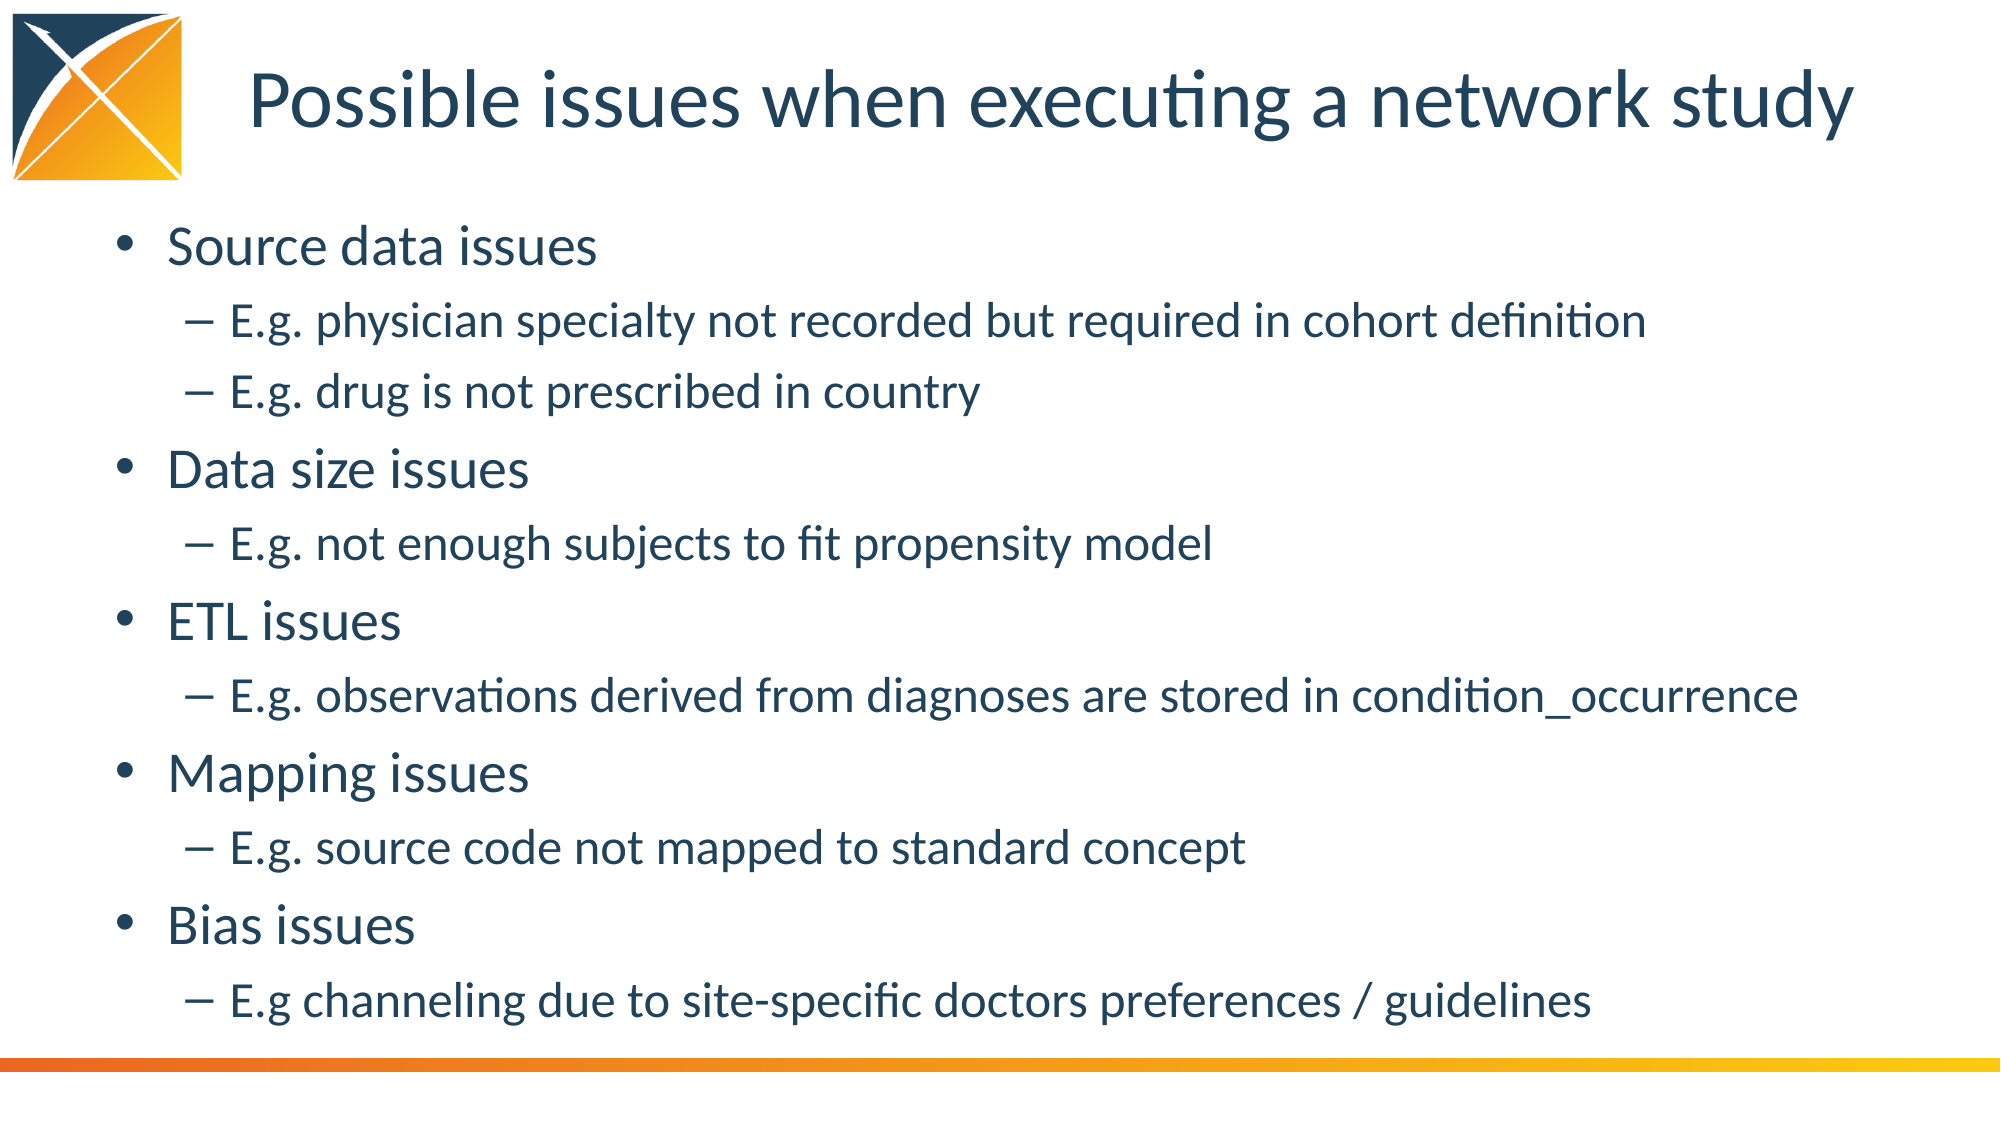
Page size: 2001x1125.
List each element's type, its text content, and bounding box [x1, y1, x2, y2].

title Possible issues when executing a network study [205, 24, 1900, 163]
picture [0, 0, 206, 200]
list Source data issues E.g. physician specialty not recorded but required in cohort definition E.g. drug is not prescribed in country Data size issues E.g. not enough subjects to fit propensity model ETL issues E.g. observations derived from diagnoses are stored in condition_occurrence Mapping issues E.g. source code not mapped to standard concept Bias issues E.g channeling due to site-specific doctors preferences / guidelines [99, 200, 1900, 1038]
